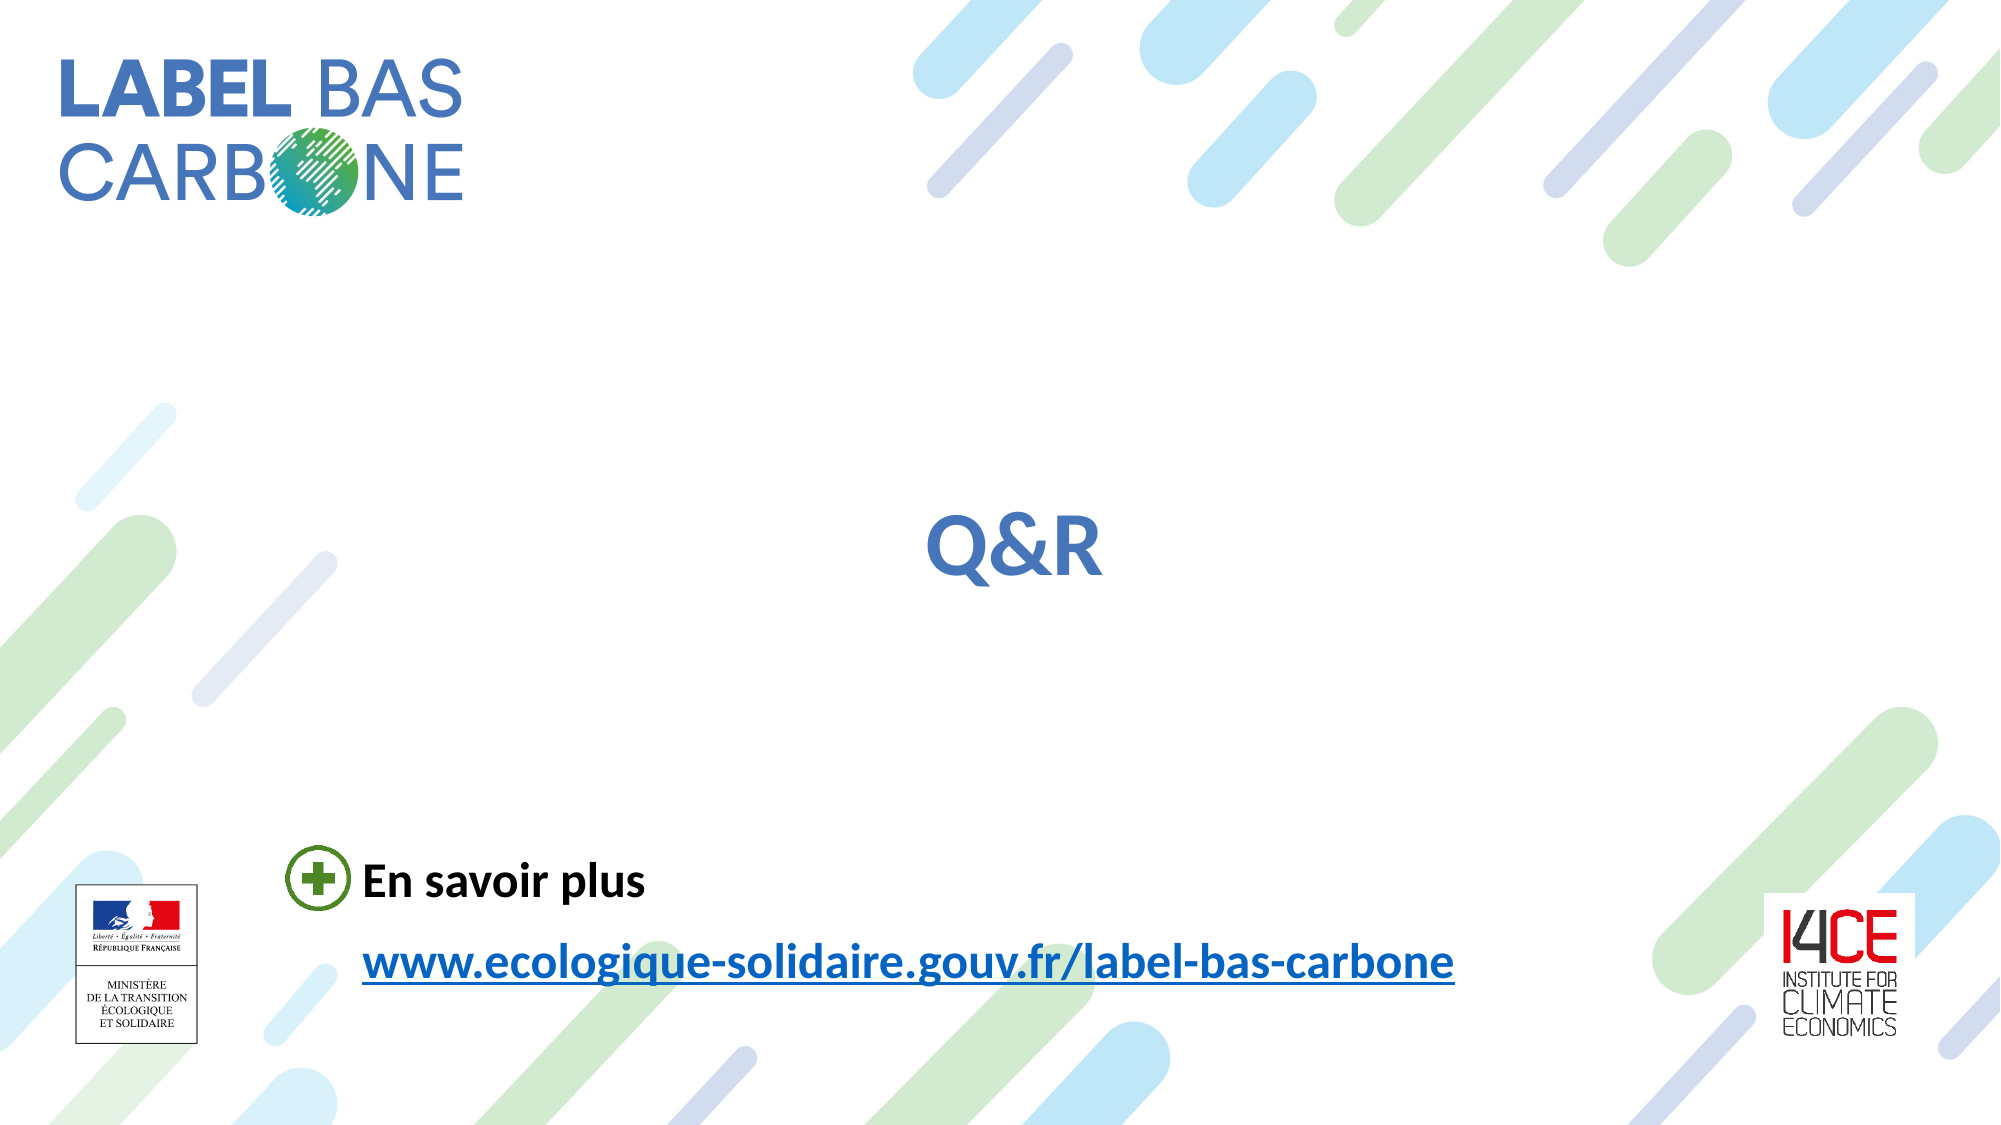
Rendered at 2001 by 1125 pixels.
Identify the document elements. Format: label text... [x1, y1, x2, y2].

picture [0, 0, 2000, 1125]
subtitle Q&R En savoir plus www.ecologique-solidaire.gouv.fr/label-bas-carbone [197, 213, 1834, 1089]
